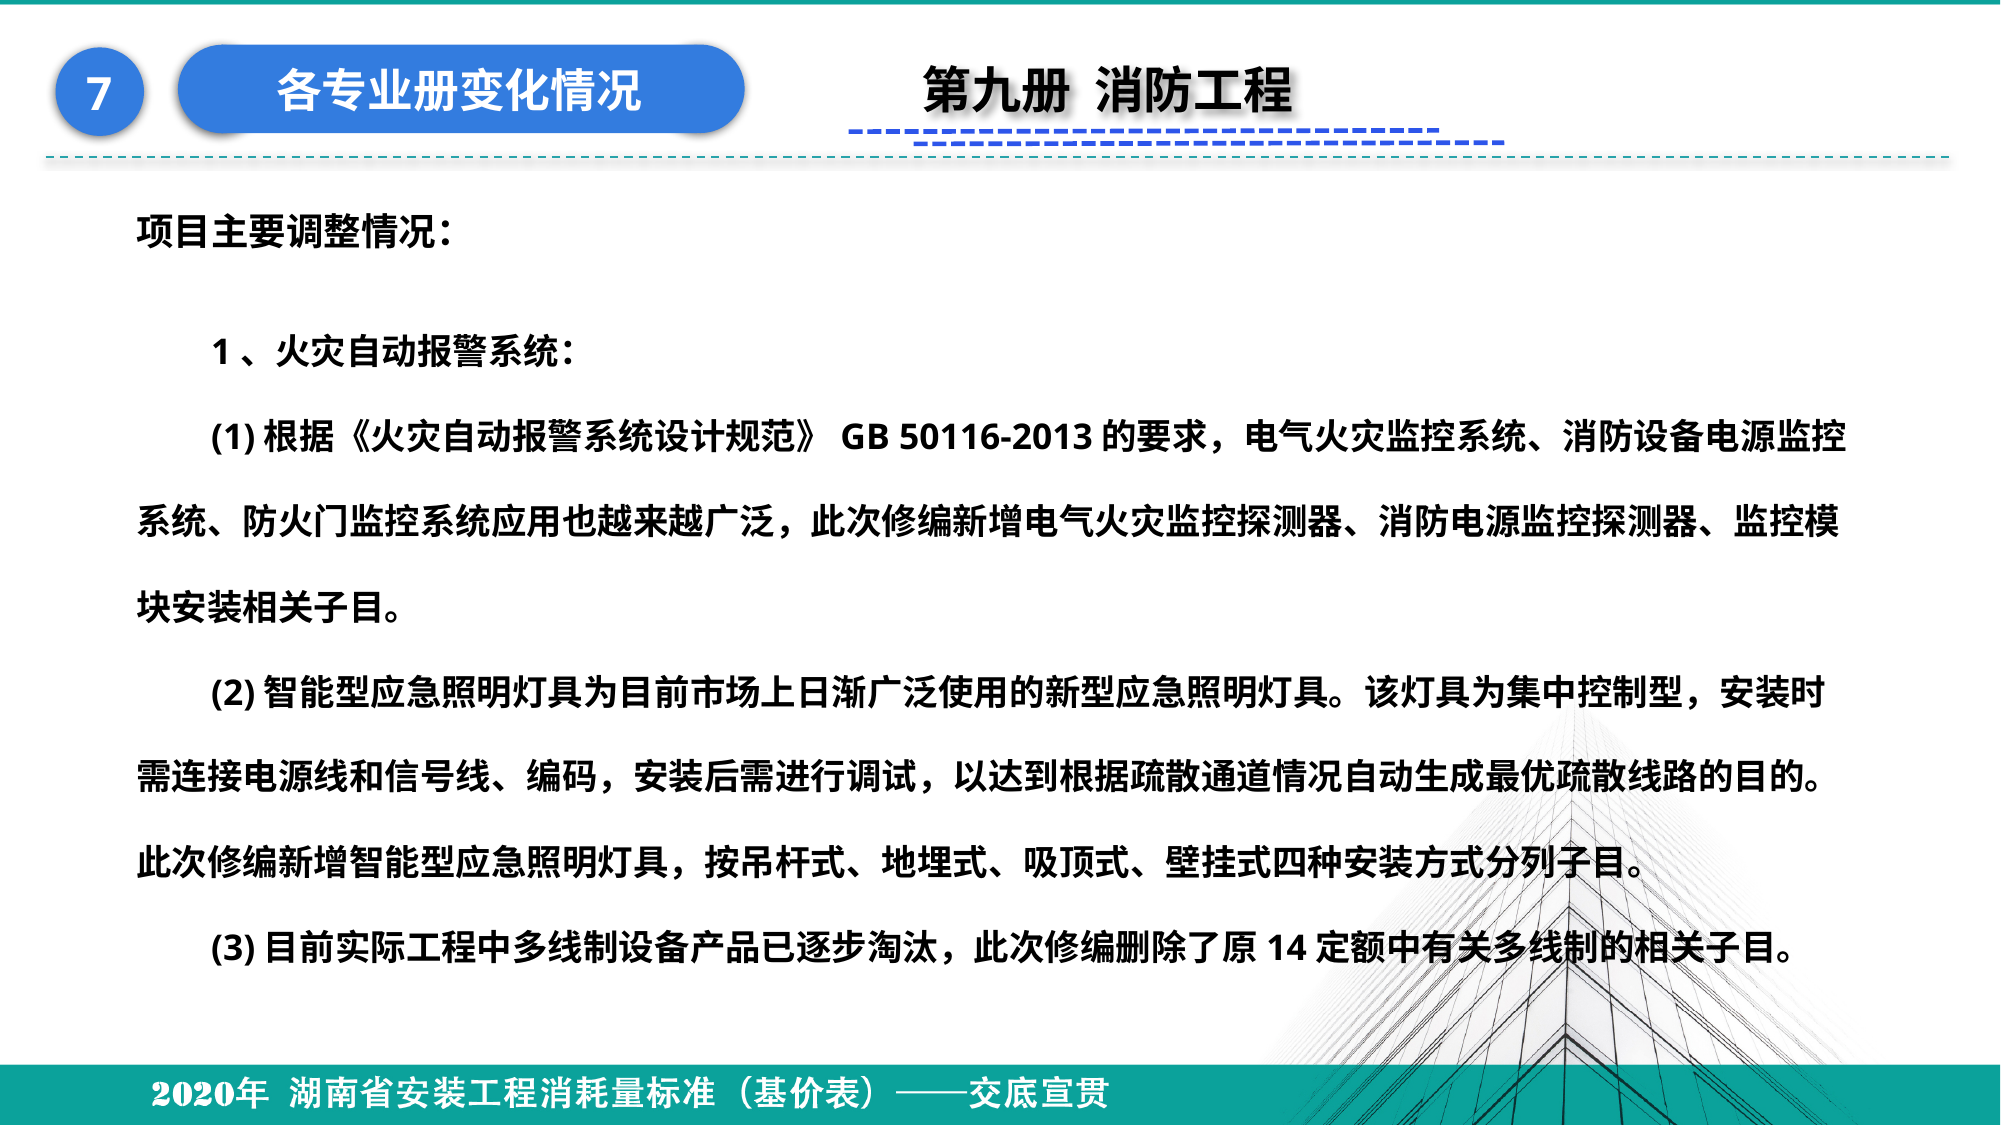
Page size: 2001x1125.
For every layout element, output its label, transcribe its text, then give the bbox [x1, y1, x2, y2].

slide_number [1918, 0, 2000, 52]
picture [0, 0, 2001, 1125]
text_box 项目主要调整情况： 1、火灾自动报警系统： (1)根据《火灾自动报警系统设计规范》GB 50116-2013的要求，电气火灾监控系统、消防设备电源监控系统、防火门监控系统应用也越来越广泛，此次修编新增电气火灾监控探测器、消防电源监控探测器、监控模块安装相关子目。 (2)智能型应急照明灯具为目前市场上日渐广泛使用的新型应急照明灯具。该灯具为集中控制型，安装时需连接电源线和信号线、编码，安装后需进行调试，以达到根据疏散通道情况自动生成最优疏散线路的目的。此次修编新增智能型应急照明灯具，按吊杆式、地埋式、吸顶式、壁挂式四种安装方式分列子目。 (3)目前实际工程中多线制设备产品已逐步淘汰，此次修编删除了原14定额中有关多线制的相关子目。 [121, 169, 1864, 975]
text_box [45, 44, 1955, 158]
